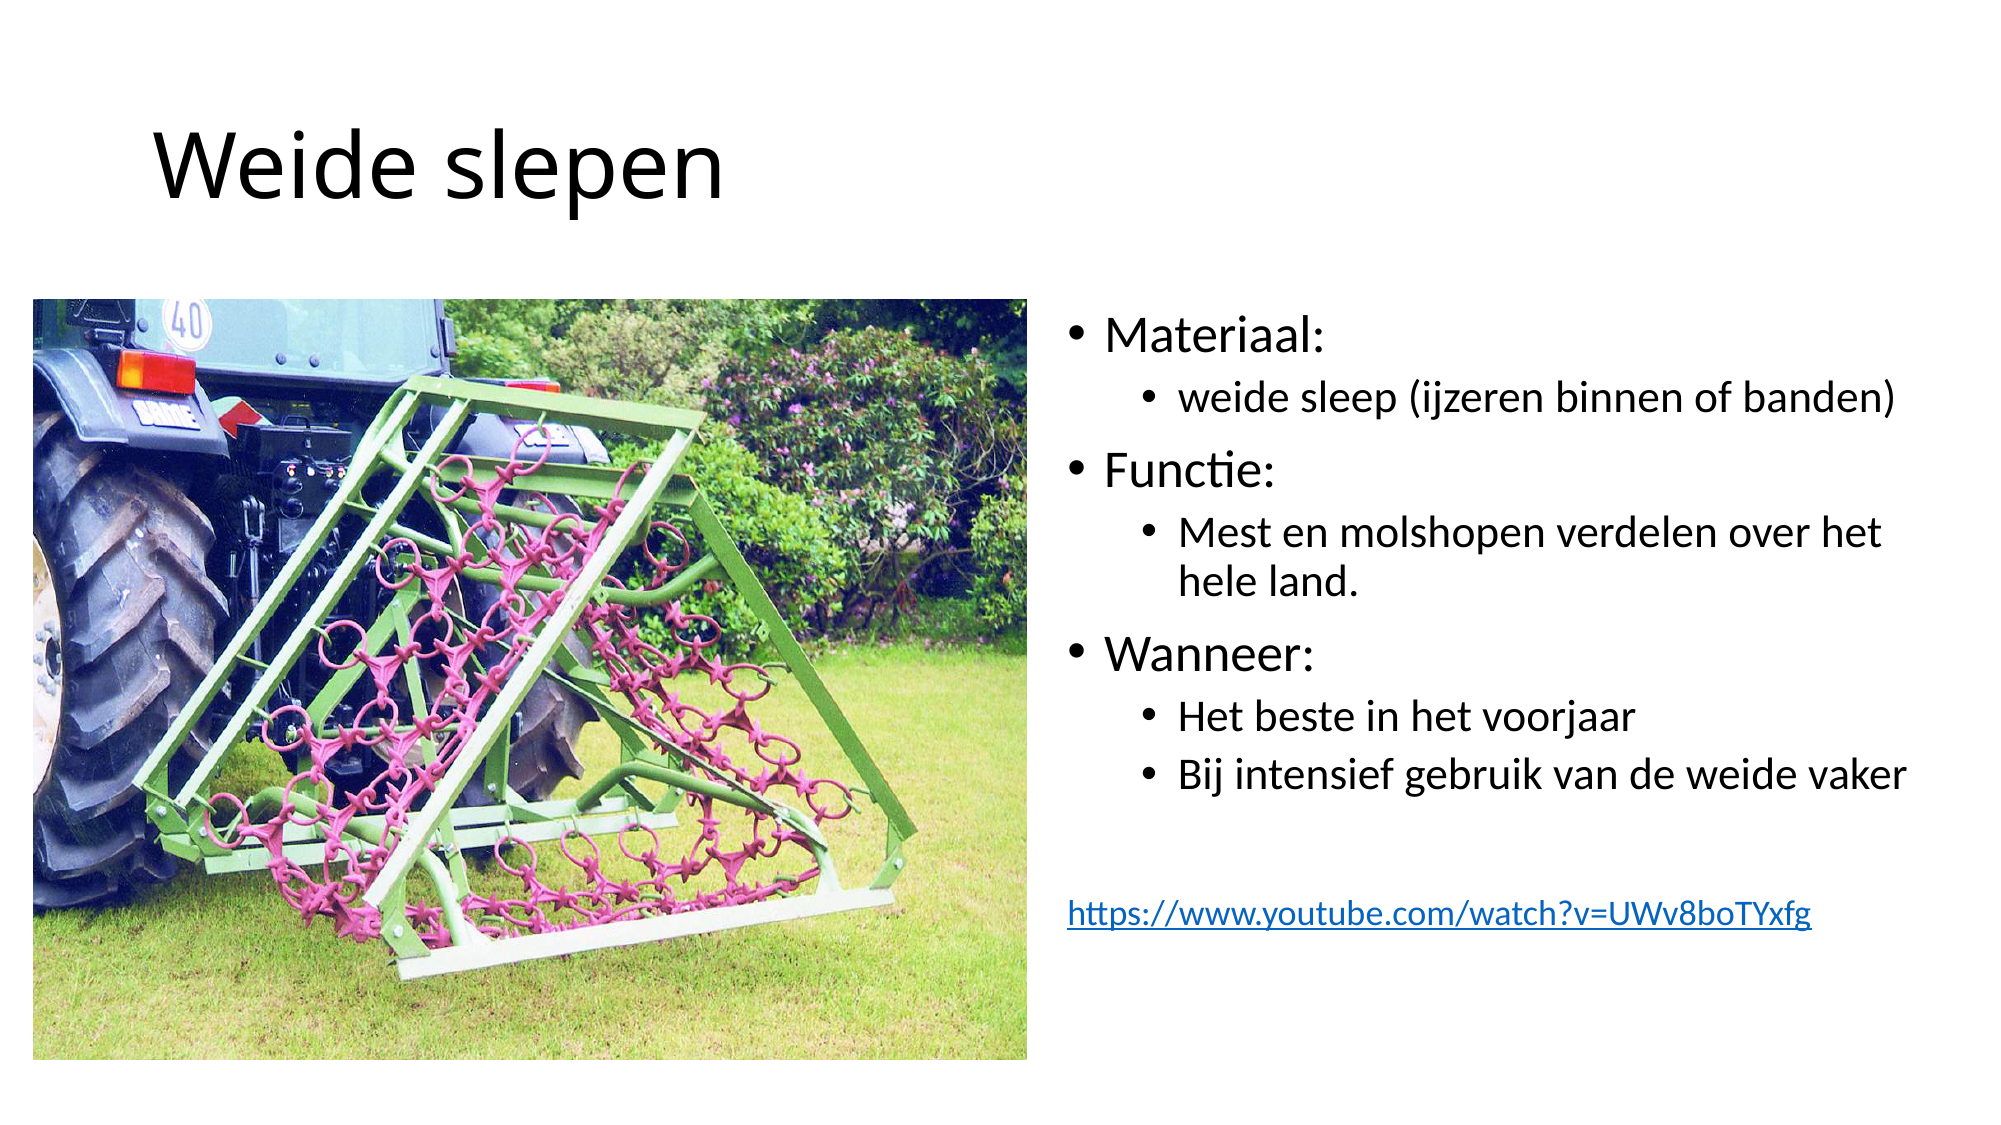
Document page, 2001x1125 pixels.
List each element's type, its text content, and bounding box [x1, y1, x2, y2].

title Weide slepen [137, 59, 1863, 278]
list Materiaal: weide sleep (ijzeren binnen of banden) Functie: Mest en molshopen verdelen over het hele land. Wanneer: Het beste in het voorjaar Bij intensief gebruik van de weide vaker https://www.youtube.com/watch?v=UWv8boTYxfg [1052, 299, 1924, 1014]
picture [33, 299, 1027, 1060]
